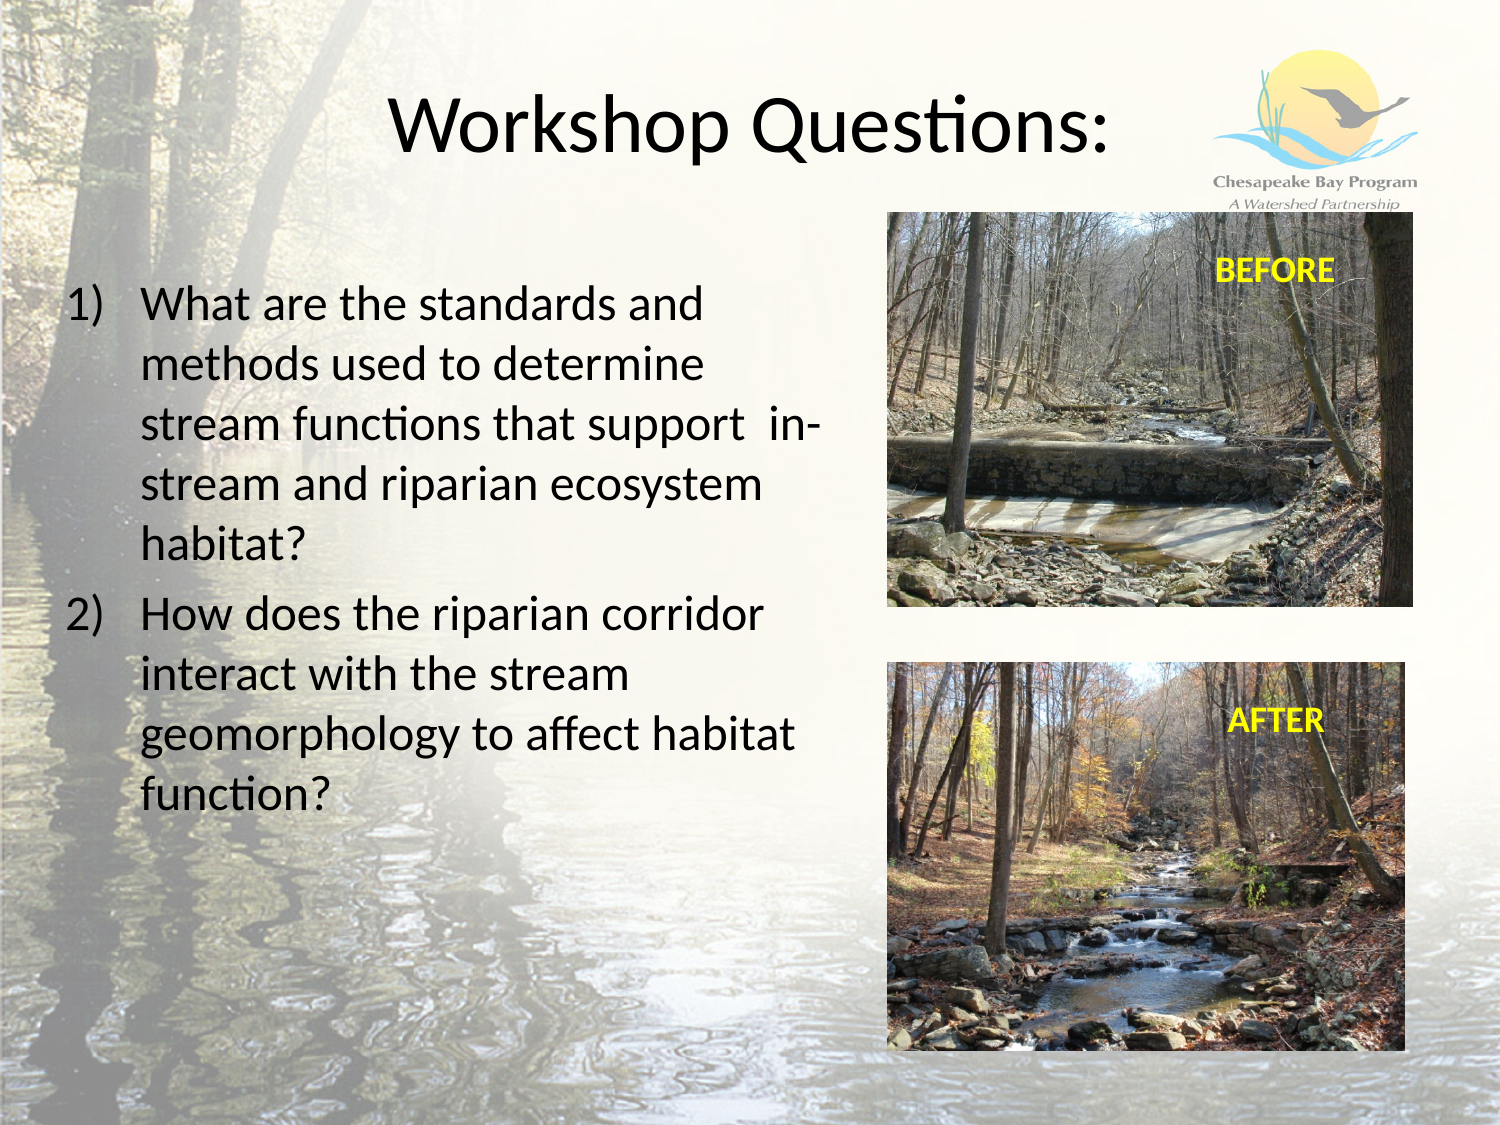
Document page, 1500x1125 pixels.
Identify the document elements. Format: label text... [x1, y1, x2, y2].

title Workshop Questions: [112, 24, 1388, 213]
text_box AFTER [1408, 687, 1413, 748]
picture [887, 212, 1413, 607]
picture [887, 662, 1405, 1051]
text_box What are the standards and methods used to determine stream functions that support in-stream and riparian ecosystem habitat? How does the riparian corridor interact with the stream geomorphology to affect habitat function? [50, 262, 838, 1000]
